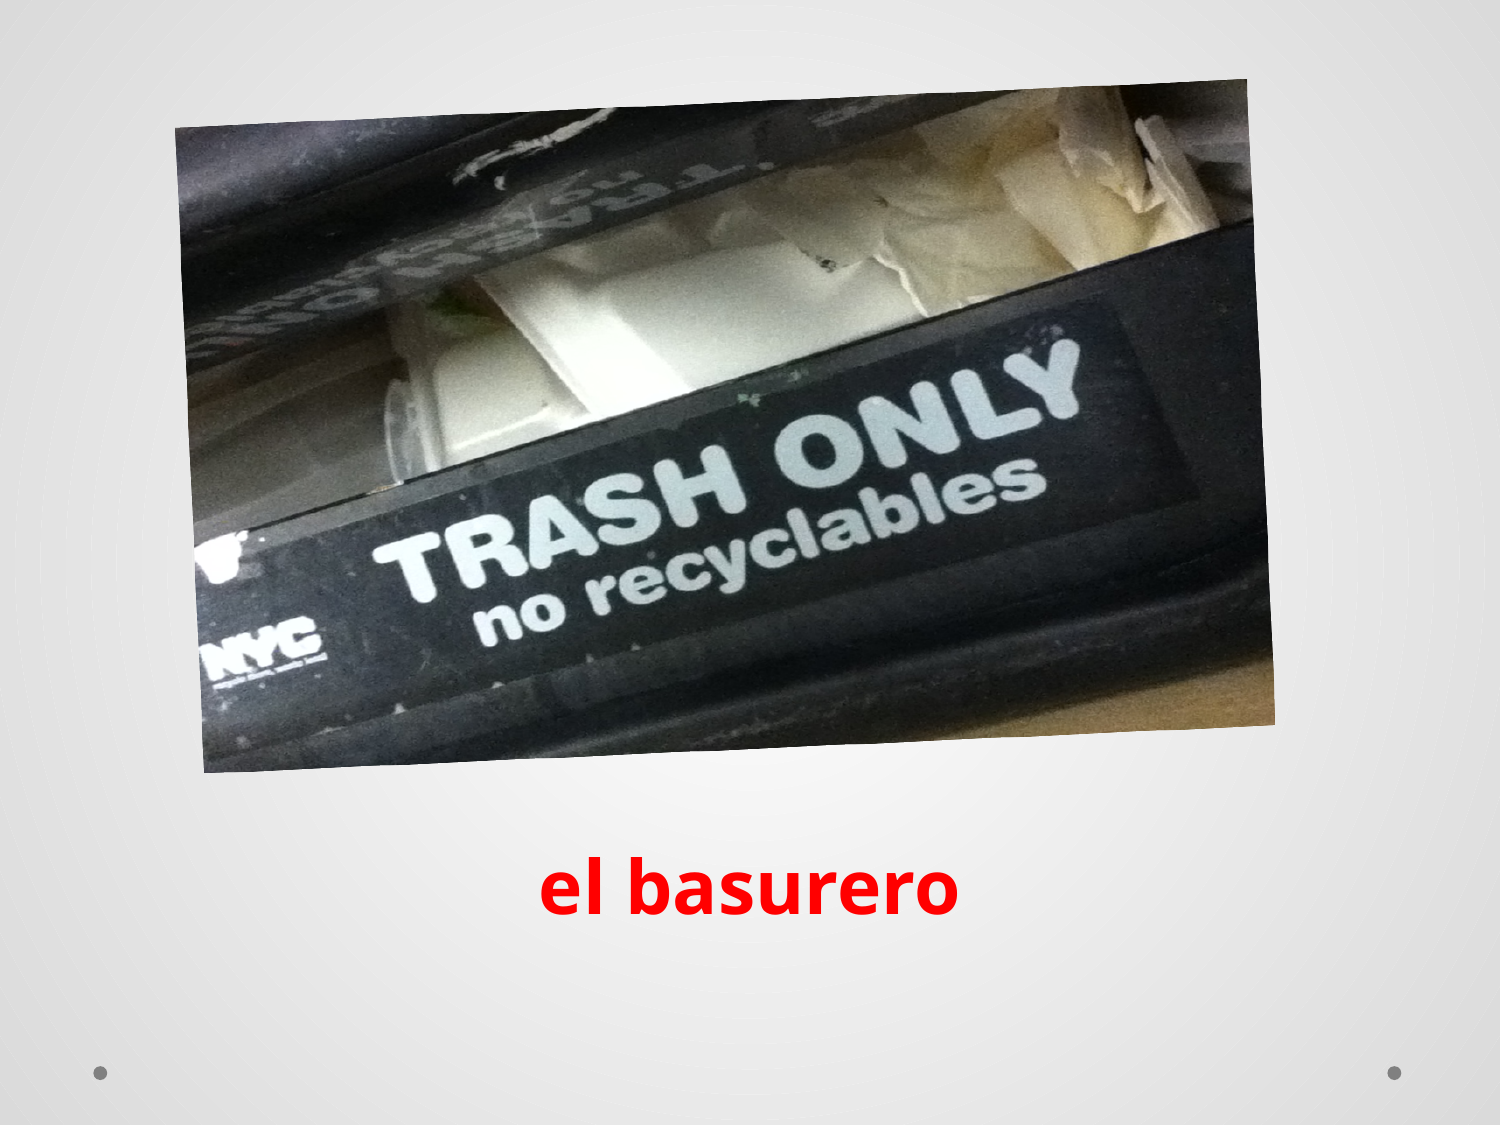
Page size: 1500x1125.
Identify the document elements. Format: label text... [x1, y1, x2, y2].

picture [176, 79, 1275, 773]
text_box el basurero [224, 832, 1275, 976]
